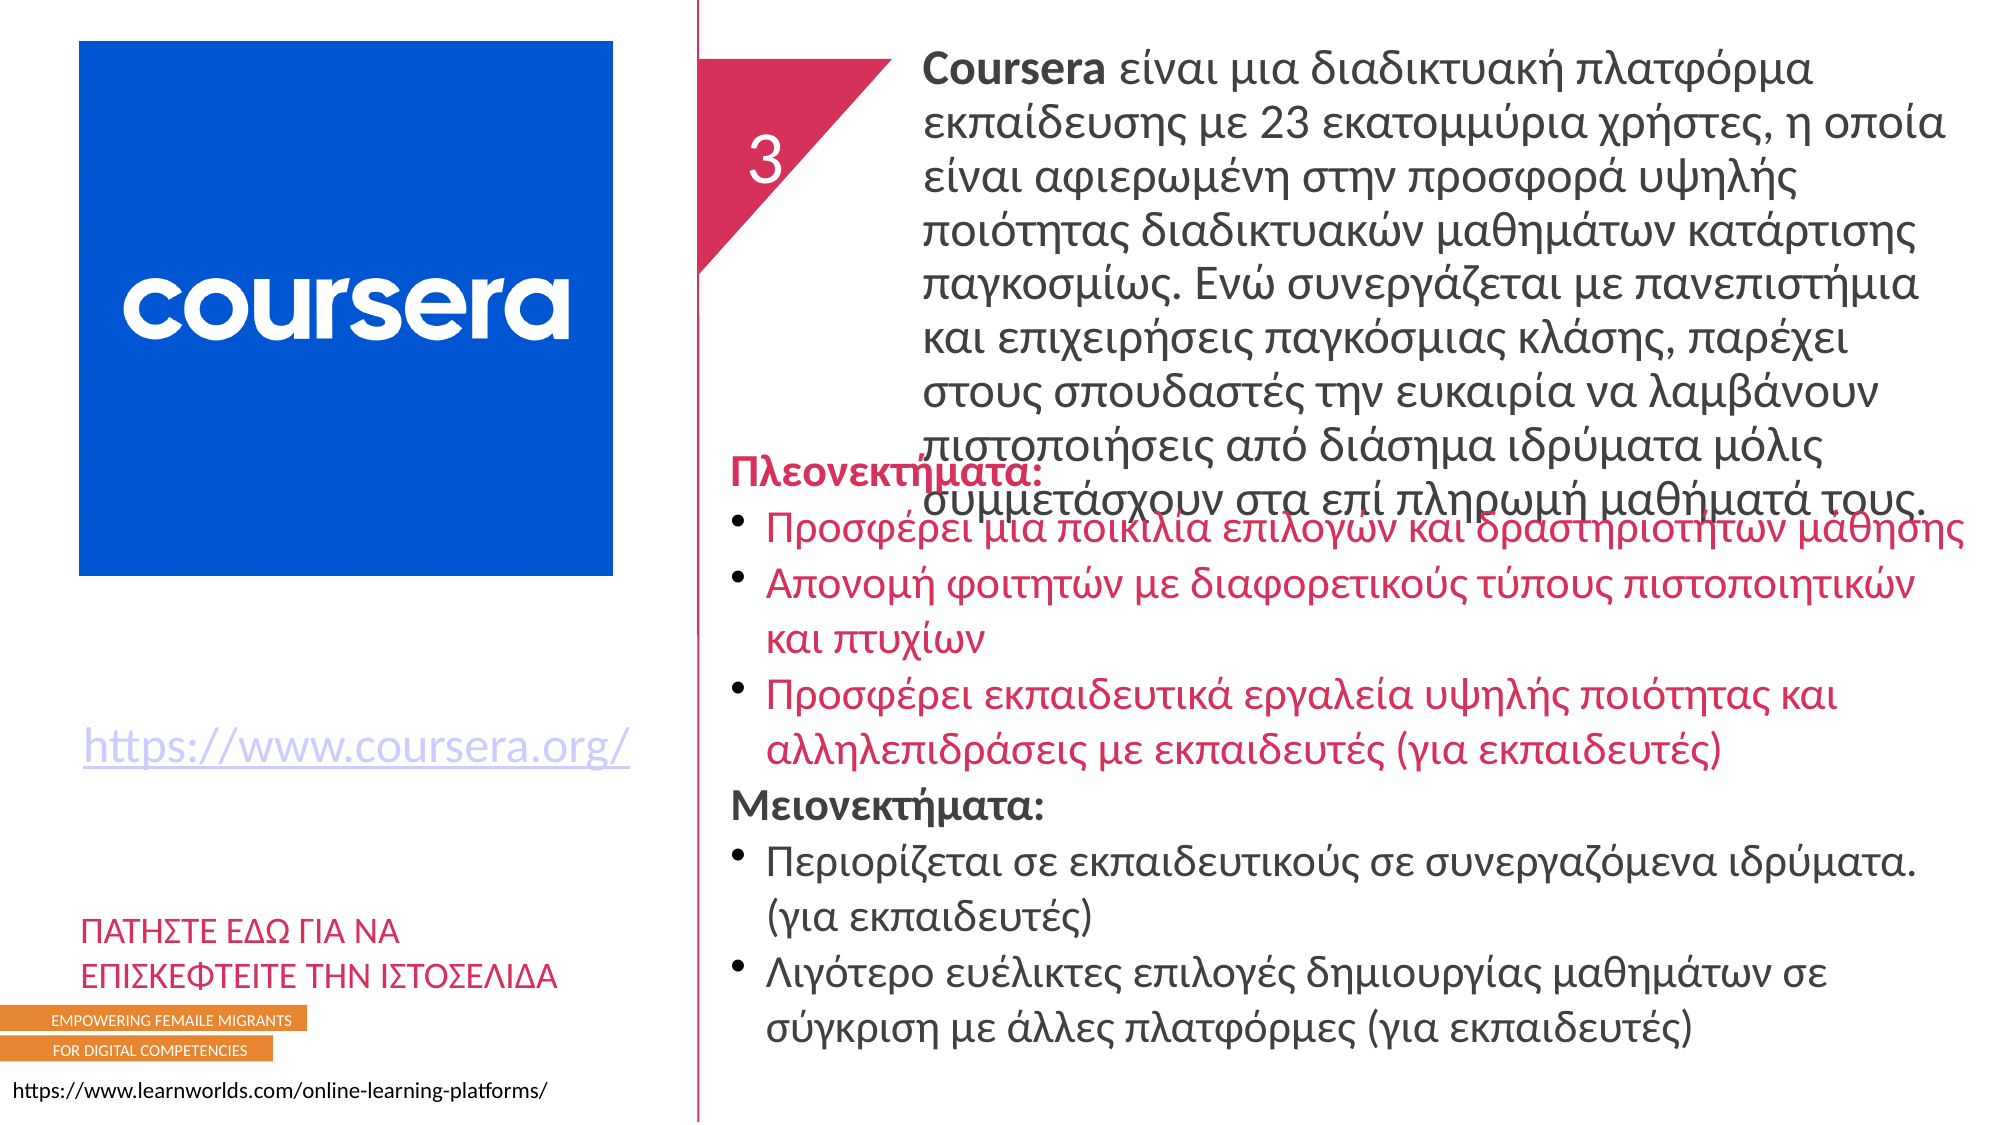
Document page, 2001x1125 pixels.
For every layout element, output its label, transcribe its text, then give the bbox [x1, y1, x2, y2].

picture [79, 41, 613, 576]
text_box Coursera είναι μια διαδικτυακή πλατφόρμα εκπαίδευσης με 23 εκατομμύρια χρήστες, η οποία είναι αφιερωμένη στην προσφορά υψηλής ποιότητας διαδικτυακών μαθημάτων κατάρτισης παγκοσμίως. Ενώ συνεργάζεται με πανεπιστήμια και επιχειρήσεις παγκόσμιας κλάσης, παρέχει στους σπουδαστές την ευκαιρία να λαμβάνουν πιστοποιήσεις από διάσημα ιδρύματα μόλις συμμετάσχουν στα επί πληρωμή μαθήματά τους. [908, 33, 1982, 432]
text_box Πλεονεκτήματα: Προσφέρει μια ποικιλία επιλογών και δραστηριοτήτων μάθησης Απονομή φοιτητών με διαφορετικούς τύπους πιστοποιητικών και πτυχίων Προσφέρει εκπαιδευτικά εργαλεία υψηλής ποιότητας και αλληλεπιδράσεις με εκπαιδευτές (για εκπαιδευτές) Μειονεκτήματα: Περιορίζεται σε εκπαιδευτικούς σε συνεργαζόμενα ιδρύματα. (για εκπαιδευτές) Λιγότερο ευέλικτες επιλογές δημιουργίας μαθημάτων σε σύγκριση με άλλες πλατφόρμες (για εκπαιδευτές) [715, 432, 1982, 1059]
text_box https://www.coursera.org/ [26, 711, 687, 880]
text_box 3 [731, 111, 879, 253]
text_box ΠΑΤΗΣΤΕ ΕΔΩ ΓΙΑ ΝΑ ΕΠΙΣΚΕΦΤΕΙΤΕ ΤΗΝ ΙΣΤΟΣΕΛΙΔΑ [65, 898, 628, 1004]
text_box 2 [84, 96, 651, 660]
text_box https://www.learnworlds.com/online-learning-platforms/ [0, 1068, 577, 1111]
